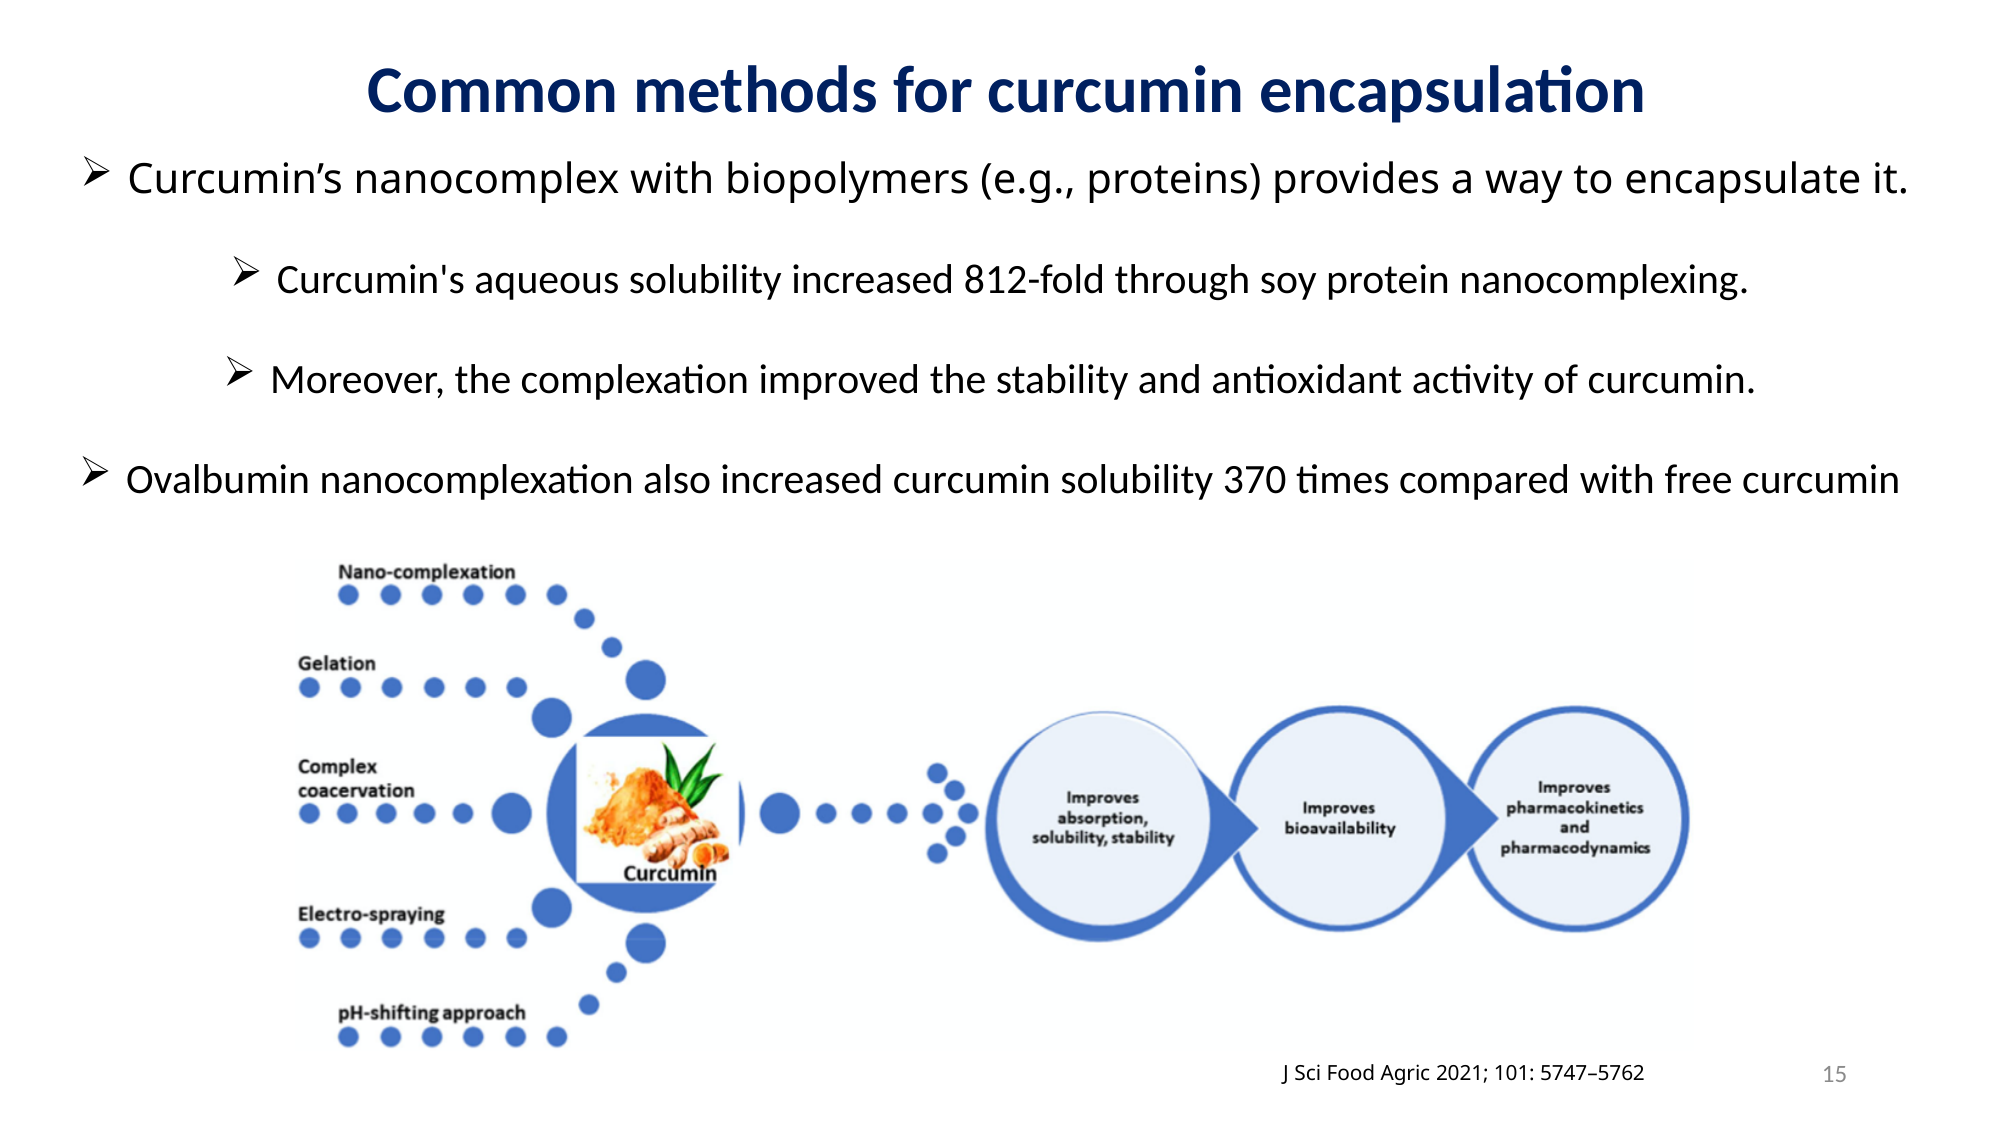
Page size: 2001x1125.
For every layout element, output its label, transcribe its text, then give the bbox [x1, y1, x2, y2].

picture [244, 554, 1711, 1059]
text_box Curcumin’s nanocomplex with biopolymers (e.g., proteins) provides a way to encapsulate it. Curcumin's aqueous solubility increased 812-fold through soy protein nanocomplexing. Moreover, the complexation improved the stability and antioxidant activity of curcumin. Ovalbumin nanocomplexation also increased curcumin solubility 370 times compared with free curcumin [60, 144, 1930, 509]
text_box Common methods for curcumin encapsulation [352, 38, 1678, 134]
text_box J Sci Food Agric 2021; 101: 5747–5762 [1268, 1059, 1677, 1093]
slide_number 15 [1412, 1042, 1863, 1103]
